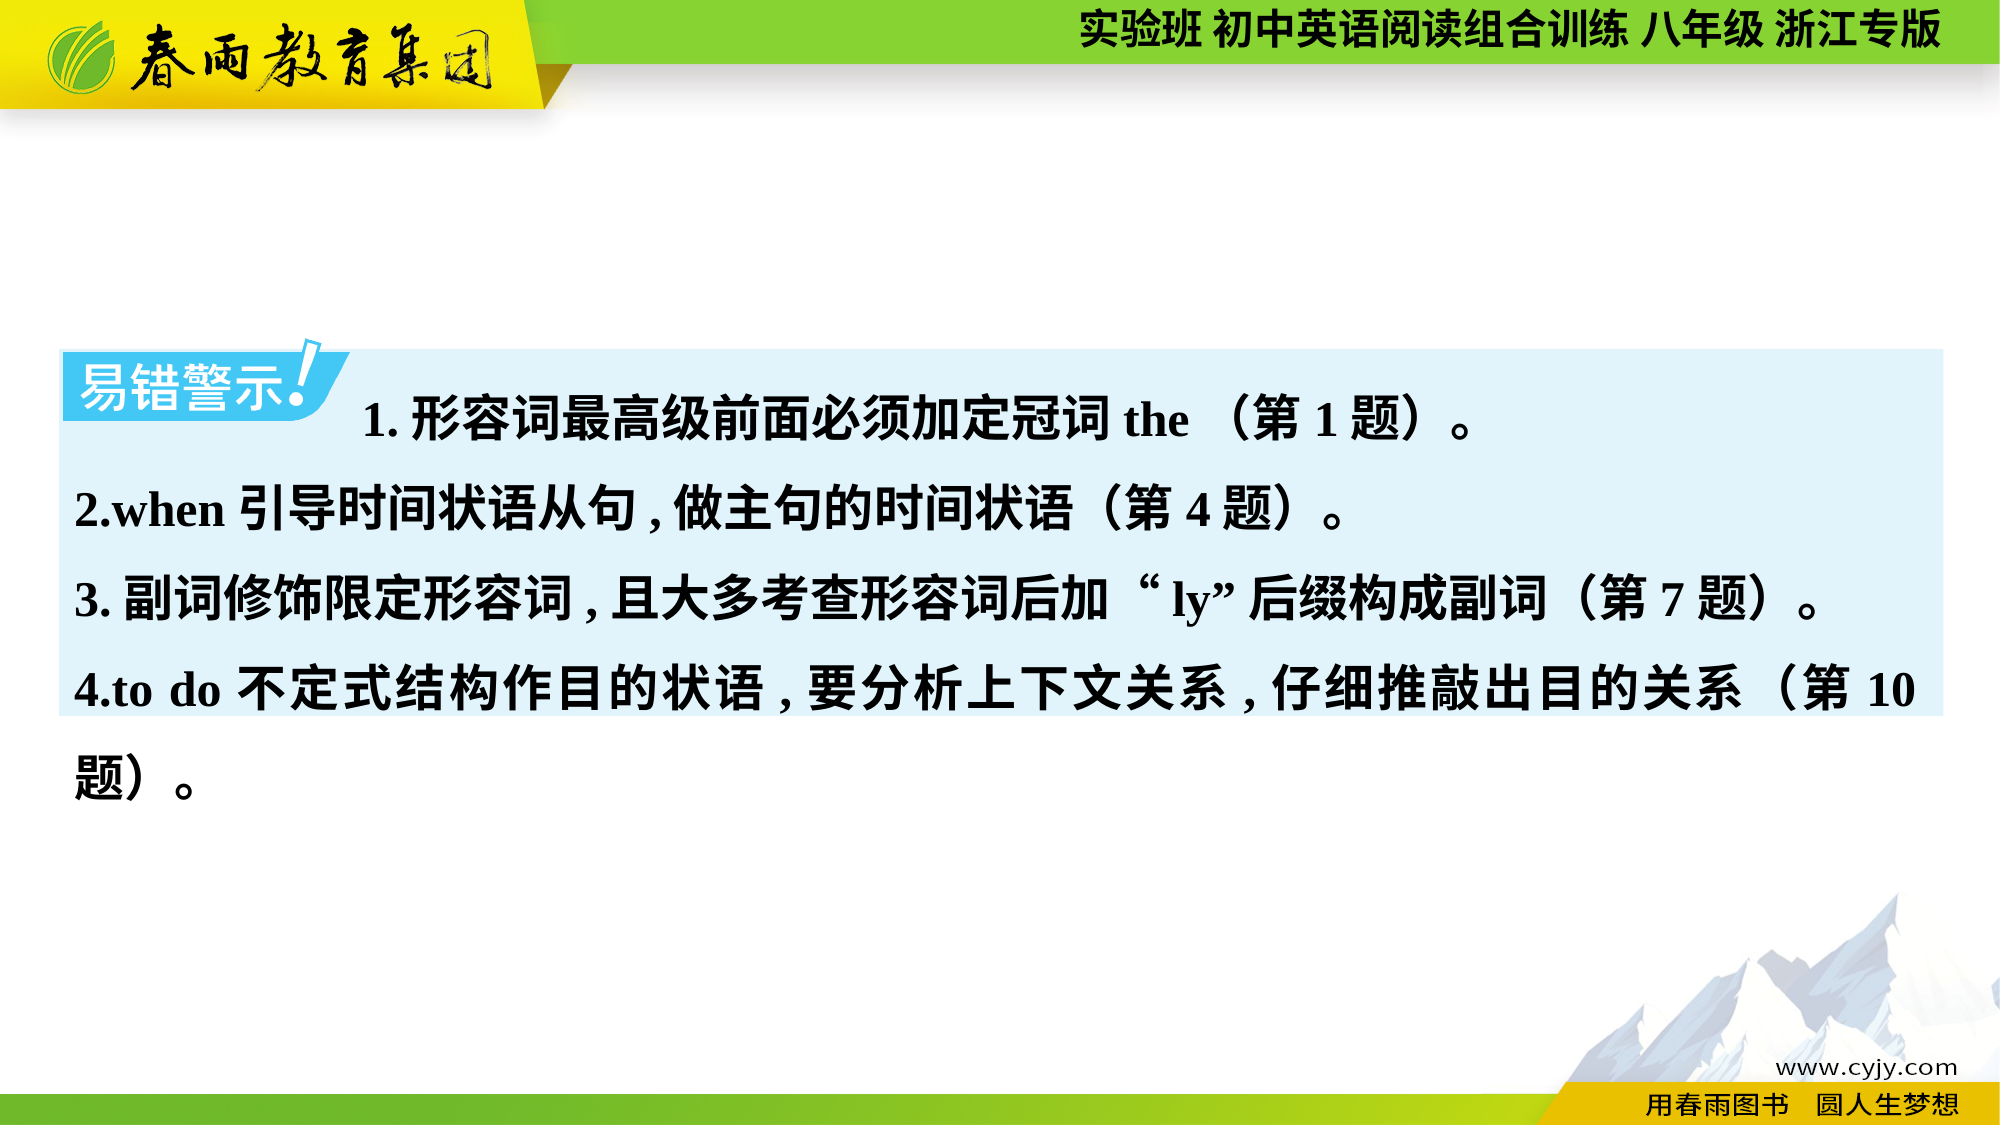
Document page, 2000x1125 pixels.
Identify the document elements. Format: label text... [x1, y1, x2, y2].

list 1.形容词最高级前面必须加定冠词the（第1题）。 2.when引导时间状语从句,做主句的时间状语（第4题）。 3.副词修饰限定形容词,且大多考查形容词后加“ly”后缀构成副词（第7题）。 4.to do不定式结构作目的状语,要分析上下文关系,仔细推敲出目的关系（第10题）。 [59, 348, 1944, 716]
picture [0, 0, 2000, 1125]
